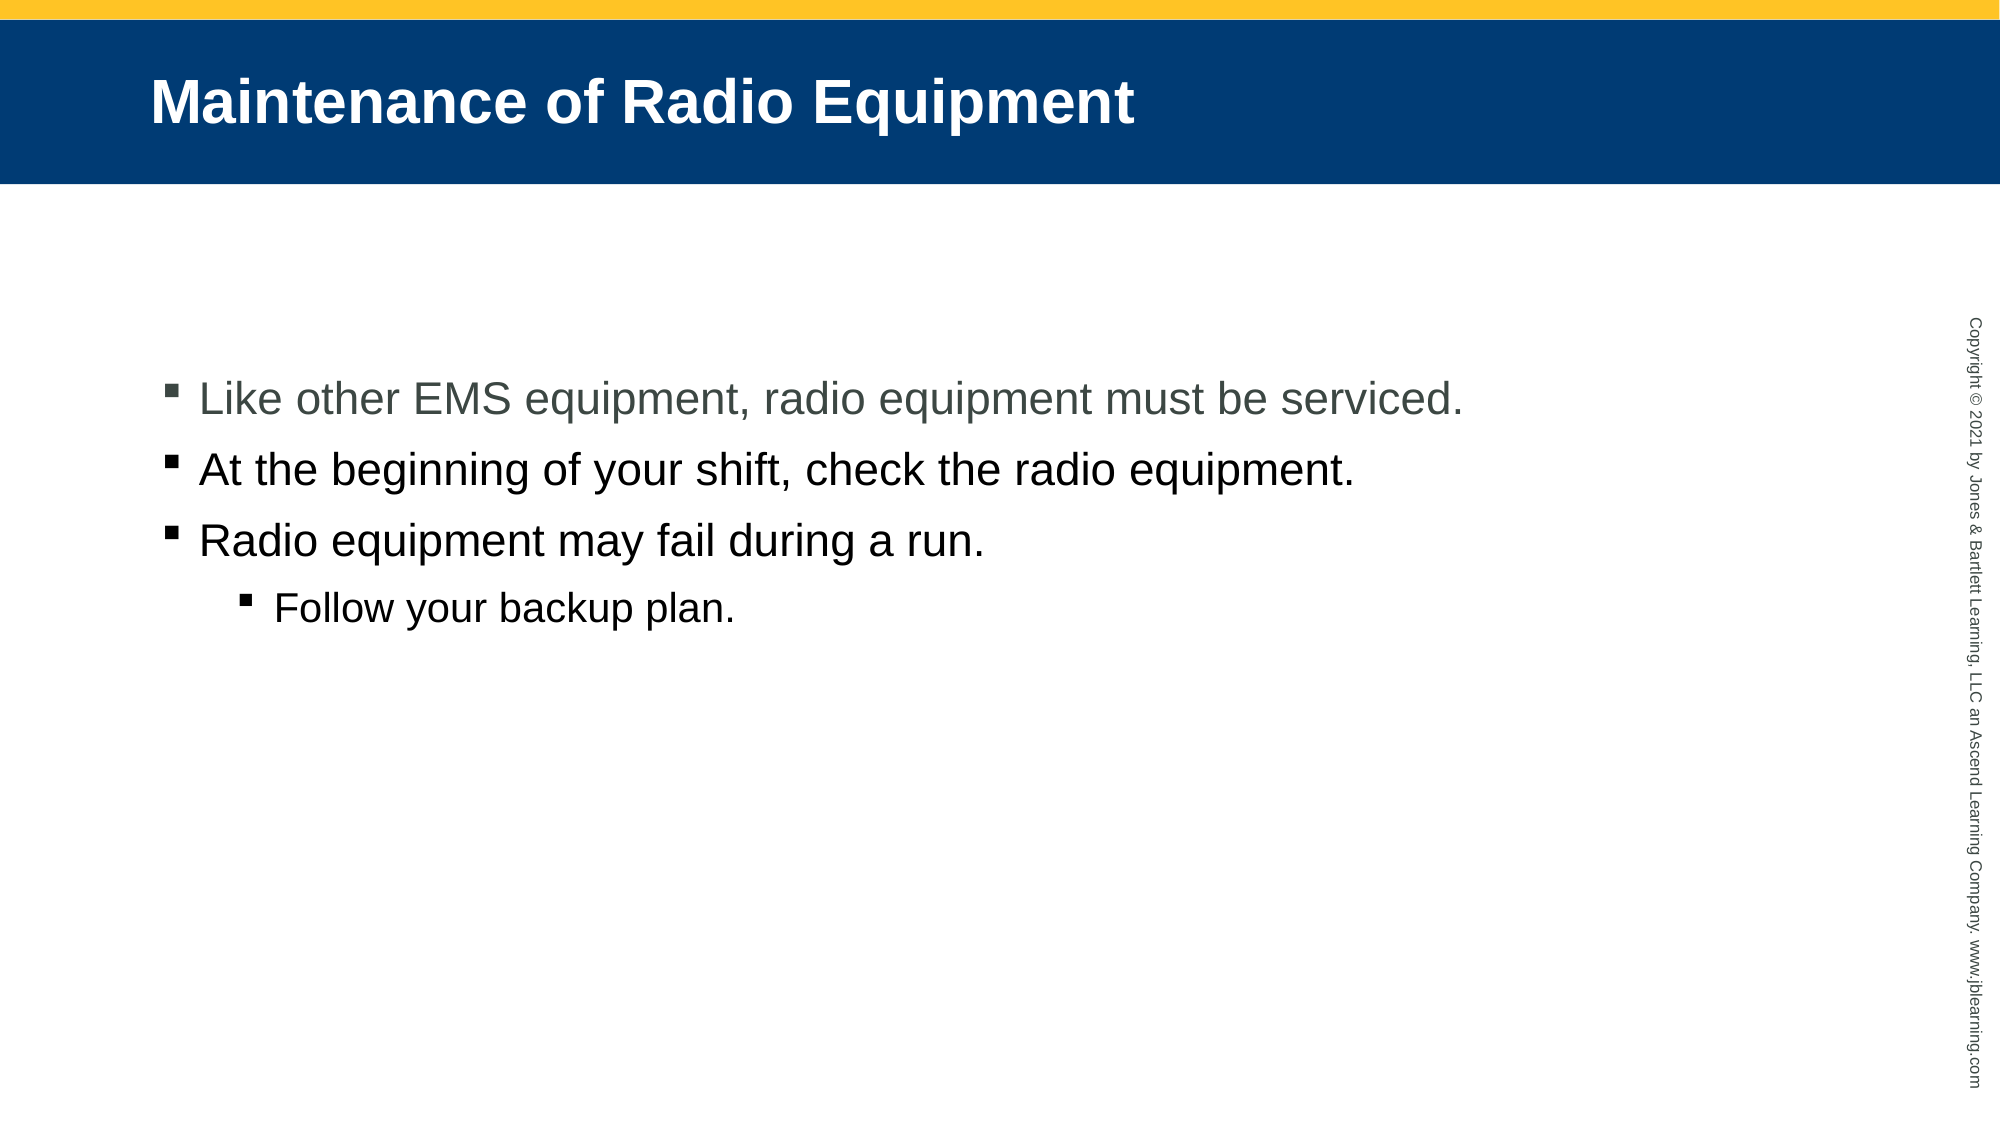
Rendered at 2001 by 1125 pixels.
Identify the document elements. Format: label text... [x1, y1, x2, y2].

title Maintenance of Radio Equipment [0, 19, 2000, 185]
list Like other EMS equipment, radio equipment must be serviced. At the beginning of your shift, check the radio equipment. Radio equipment may fail during a run. Follow your backup plan. [146, 361, 1859, 1016]
